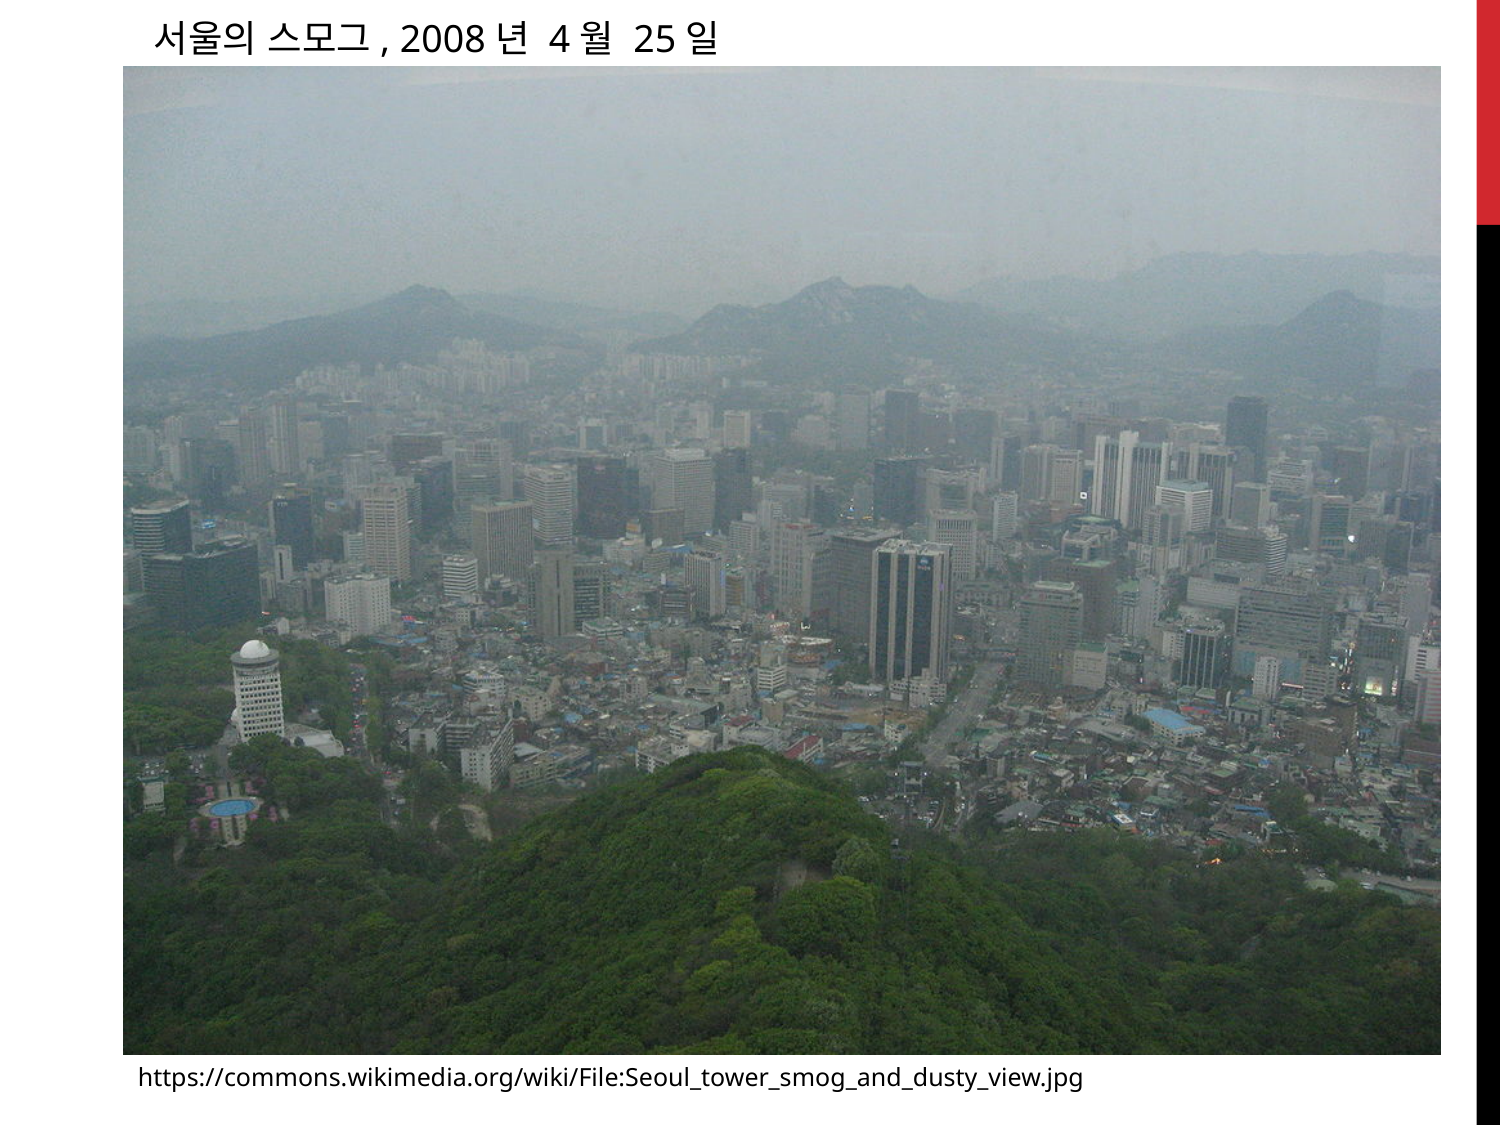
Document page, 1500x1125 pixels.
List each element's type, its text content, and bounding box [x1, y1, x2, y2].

picture [123, 65, 1442, 1055]
text_box 서울의 스모그, 2008년 4월 25일 [139, 7, 735, 59]
text_box https://commons.wikimedia.org/wiki/File:Seoul_tower_smog_and_dusty_view.jpg [123, 1057, 1441, 1099]
